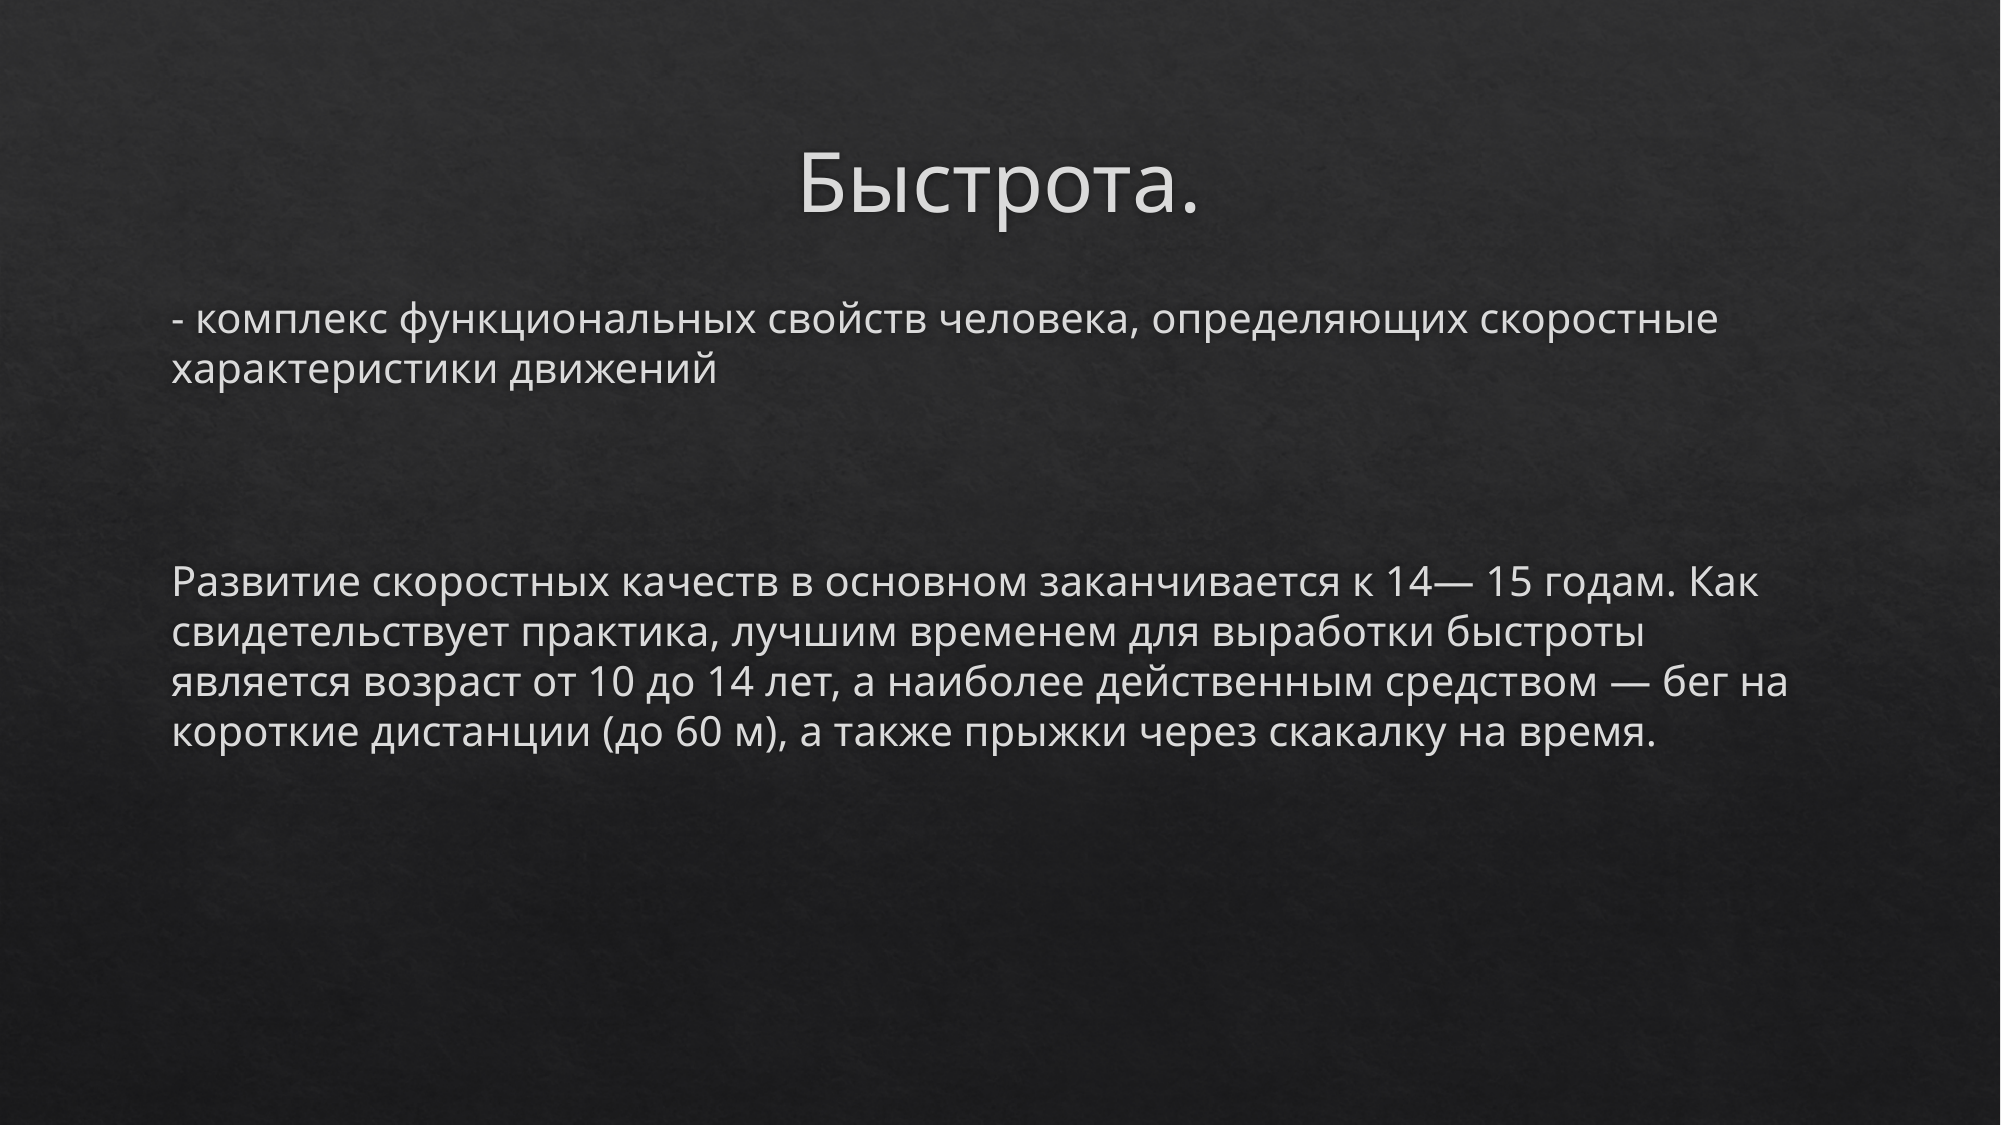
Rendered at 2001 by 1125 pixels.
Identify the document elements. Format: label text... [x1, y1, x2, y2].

list - комплекс функциональных свойств человека, определяющих скоростные характеристики движений Развитие скоростных качеств в основном заканчивается к 14— 15 годам. Как свидетельствует практика, лучшим временем для выработки быстроты является возраст от 10 до 14 лет, а наиболее действенным средством — бег на короткие дистанции (до 60 м), а также прыжки через скакалку на время. [149, 284, 1849, 950]
title Быстрота. [149, 99, 1849, 260]
